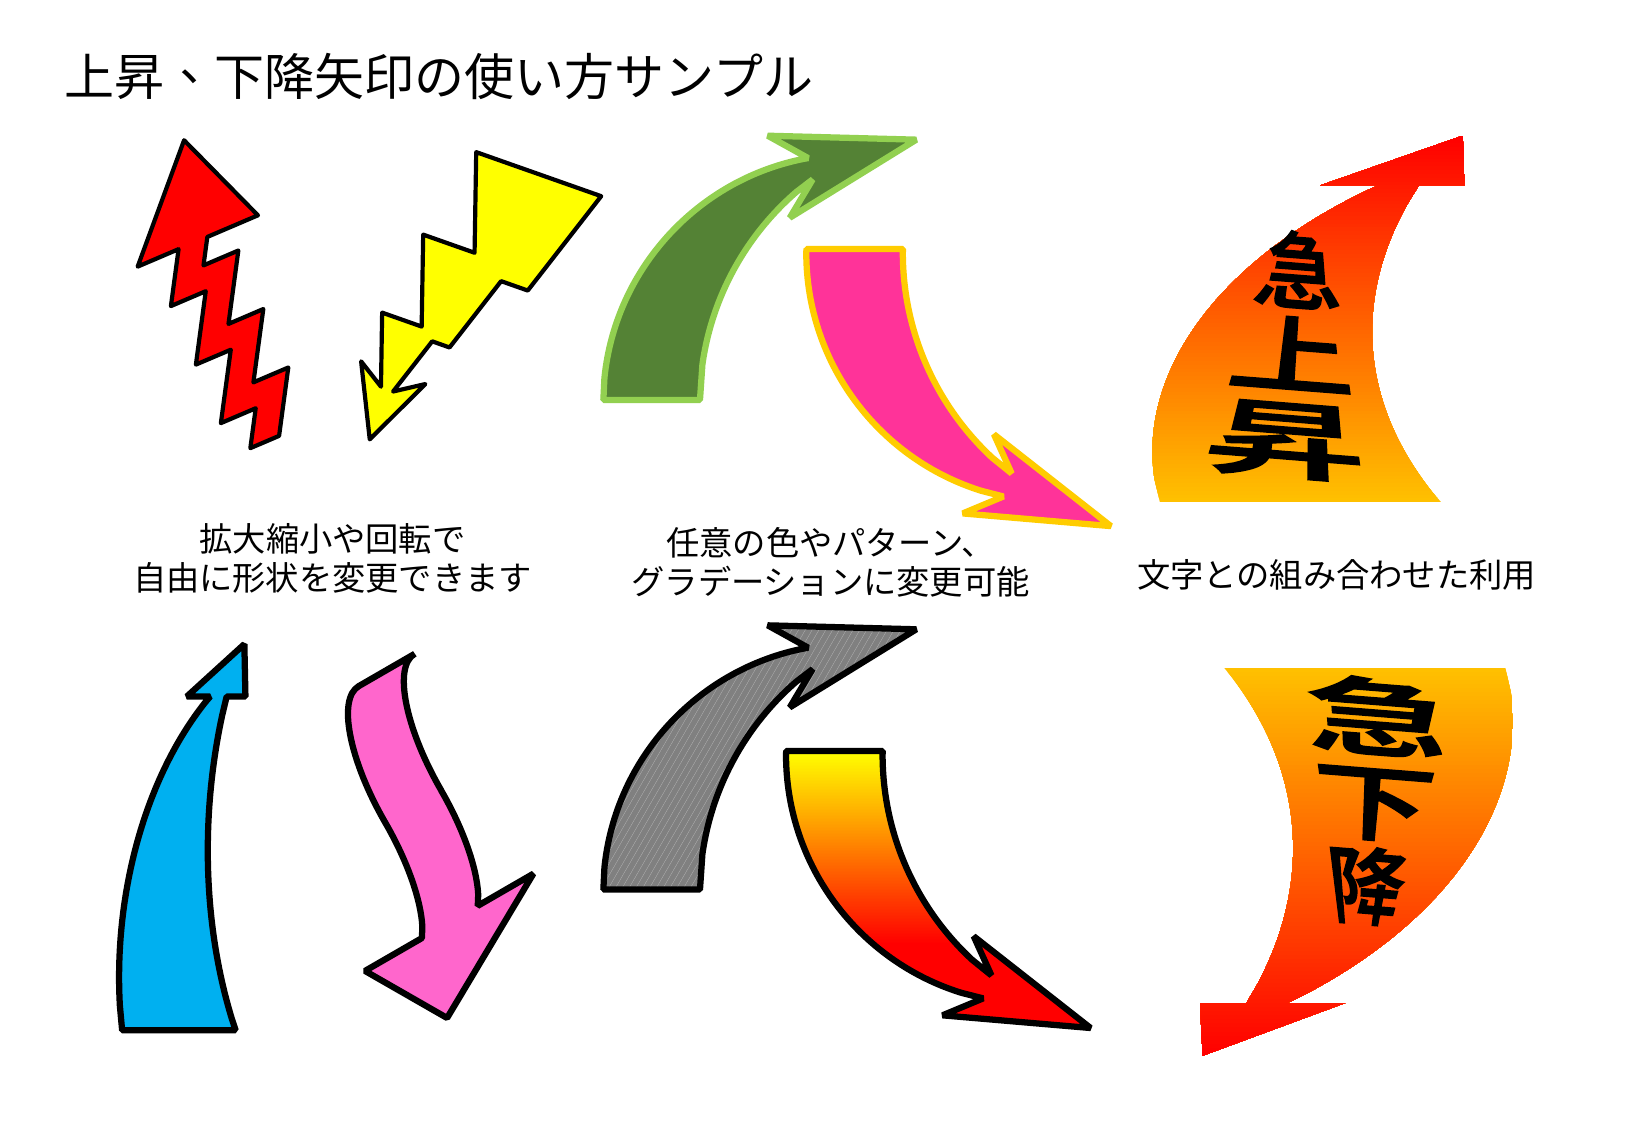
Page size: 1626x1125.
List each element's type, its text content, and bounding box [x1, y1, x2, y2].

text_box 上昇、下降矢印の使い方サンプル [49, 38, 829, 113]
text_box [784, 749, 1092, 1030]
text_box [346, 652, 535, 1019]
text_box [137, 140, 289, 449]
text_box [118, 643, 247, 1032]
text_box [1199, 667, 1513, 1056]
text_box [1152, 135, 1466, 503]
text_box [602, 134, 917, 401]
text_box [361, 152, 602, 440]
text_box [602, 624, 917, 891]
text_box 拡大縮小や回転で 自由に形状を変更できます [118, 510, 547, 605]
text_box [805, 248, 1112, 528]
text_box 文字との組み合わせた利用 [1122, 546, 1551, 602]
text_box 任意の色やパターン、 グラデーションに変更可能 [616, 514, 1045, 610]
